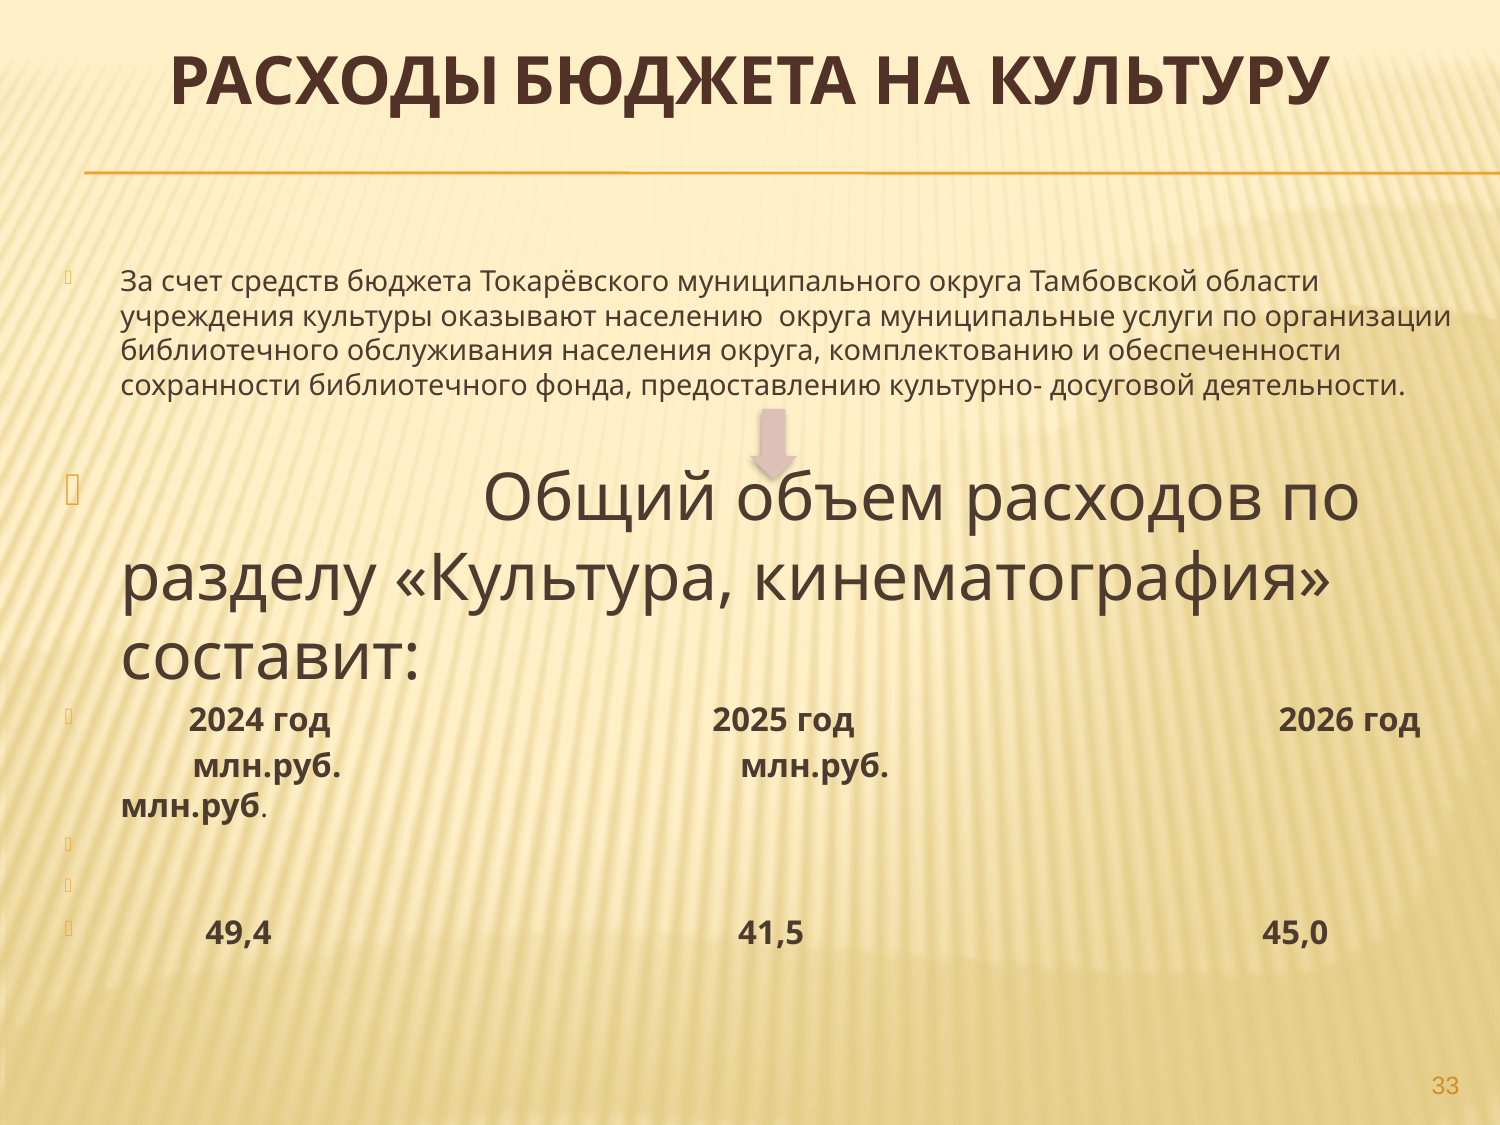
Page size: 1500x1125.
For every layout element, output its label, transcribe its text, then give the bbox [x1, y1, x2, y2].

slide_number 33 [1350, 1061, 1475, 1103]
text_box Расходы бюджета на культуру [0, 30, 1500, 126]
list За счет средств бюджета Токарёвского муниципального округа Тамбовской области учреждения культуры оказывают населению округа муниципальные услуги по организации библиотечного обслуживания населения округа, комплектованию и обеспеченности сохранности библиотечного фонда, предоставлению культурно- досуговой деятельности. Общий объем расходов по разделу «Культура, кинематография» составит: 2024 год 2025 год 2026 год млн.руб. млн.руб. млн.руб. 49,4 41,5 45,0 [50, 254, 1475, 998]
